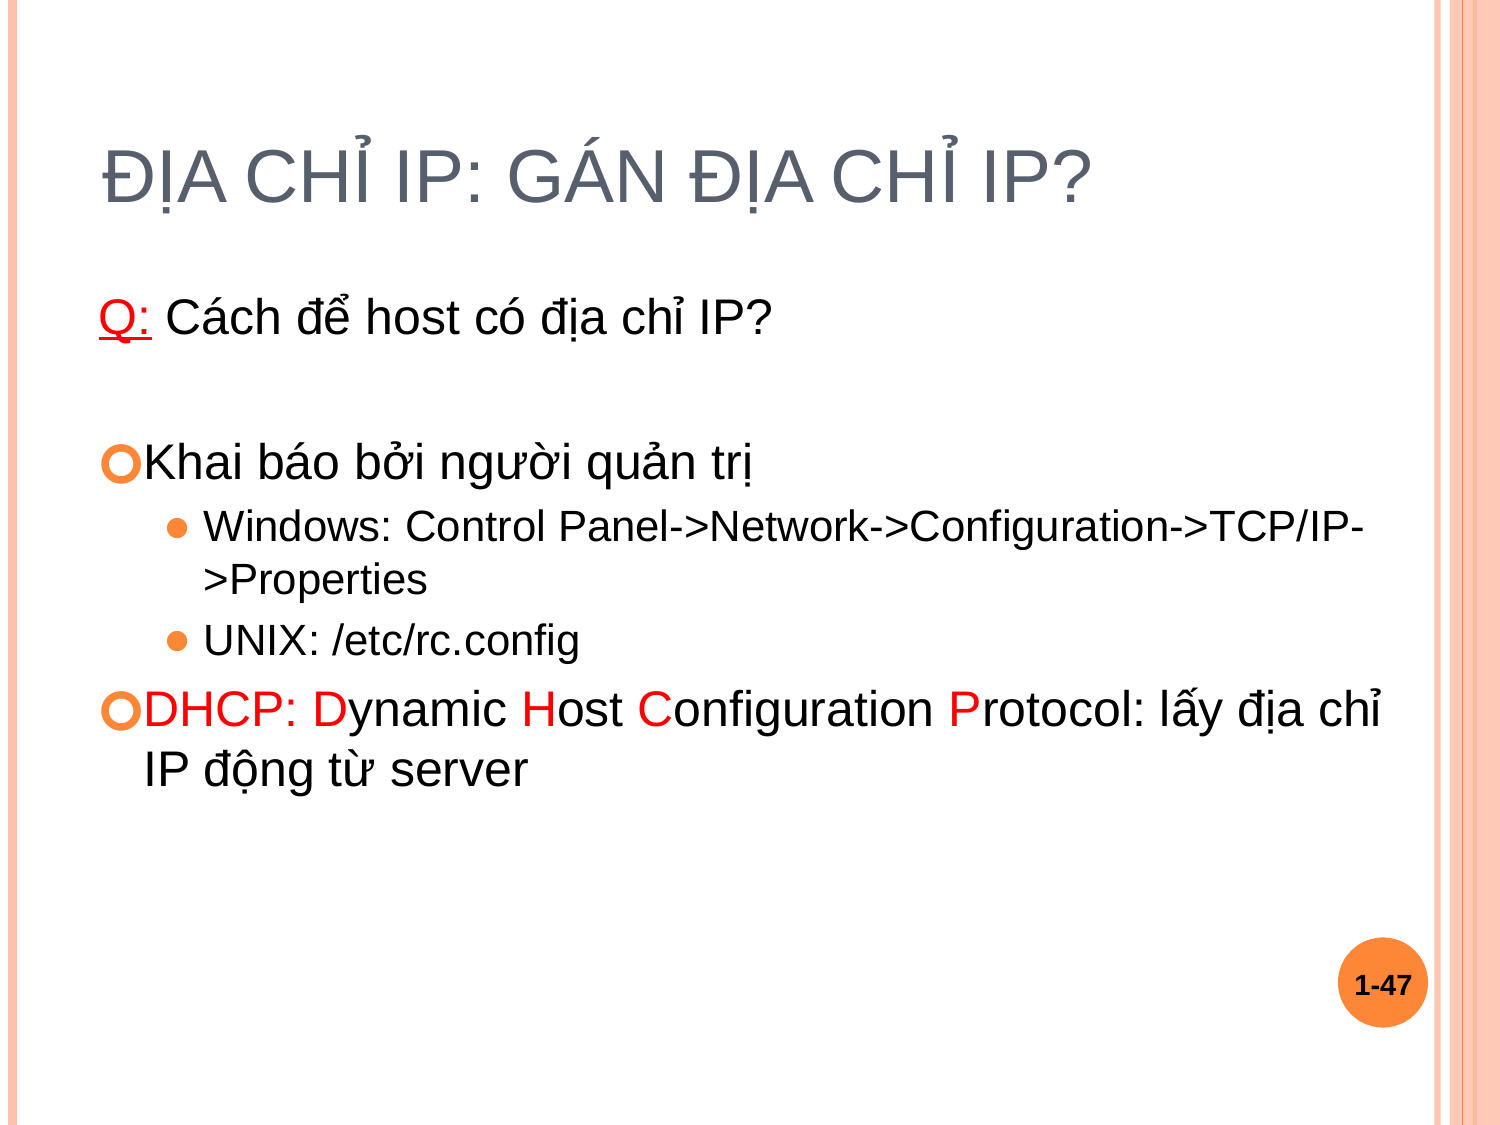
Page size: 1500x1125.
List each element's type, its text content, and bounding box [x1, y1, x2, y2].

list Q: Cách để host có địa chỉ IP? Khai báo bởi người quản trị Windows: Control Panel->Network->Configuration->TCP/IP->Properties UNIX: /etc/rc.config DHCP: Dynamic Host Configuration Protocol: lấy địa chỉ IP động từ server [83, 276, 1402, 880]
slide_number 1-‹#› [1333, 940, 1434, 1026]
title Địa chỉ IP: gán địa chỉ IP? [87, 37, 1459, 225]
